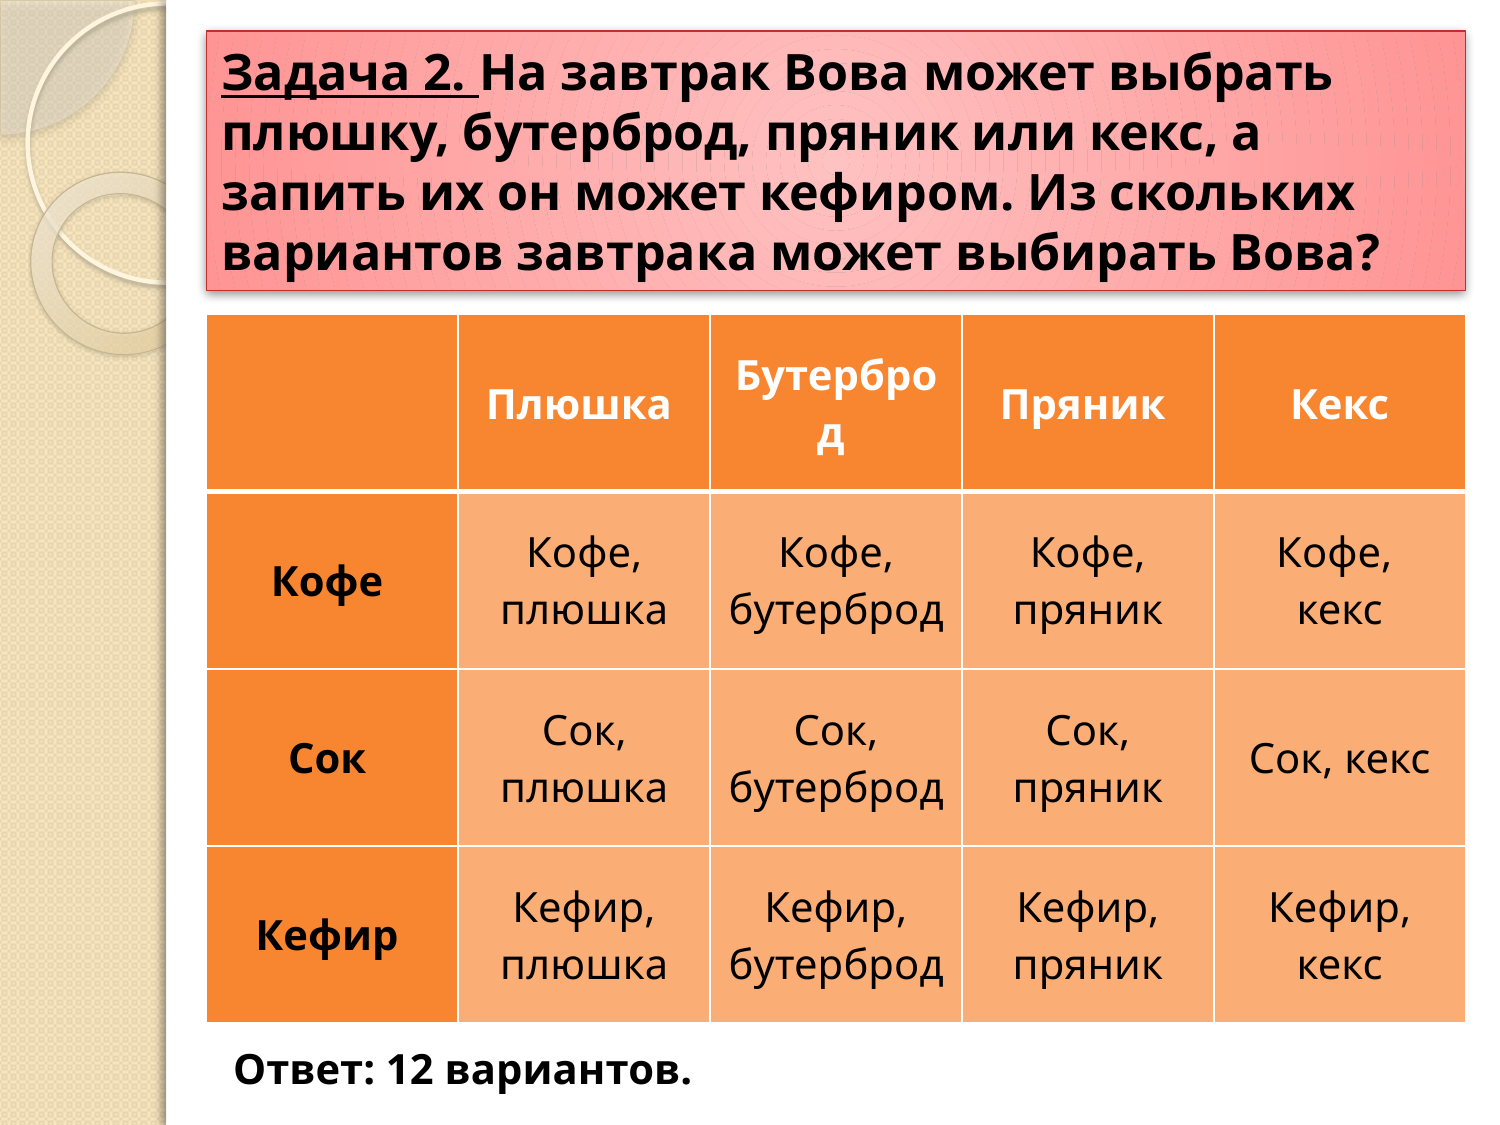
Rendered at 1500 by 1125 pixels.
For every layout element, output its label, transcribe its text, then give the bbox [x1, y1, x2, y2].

table_header [207, 315, 457, 489]
table_cell Кефир, кекс [1215, 847, 1465, 1022]
table_cell Сок, плюшка [459, 670, 709, 845]
table_cell Кефир [207, 847, 457, 1022]
table_cell Сок, кекс [1215, 670, 1465, 845]
table_cell Кефир, пряник [963, 847, 1213, 1022]
table_cell Кофе, кекс [1215, 494, 1465, 668]
table_cell Кофе [207, 494, 457, 668]
table_cell Сок [207, 670, 457, 845]
table_header Пряник [963, 315, 1213, 489]
table_header Кекс [1215, 315, 1465, 489]
table_cell Кофе, бутерброд [711, 494, 961, 668]
text_box Ответ: 12 вариантов. [218, 1035, 786, 1100]
table_cell Сок, бутерброд [711, 670, 961, 845]
table_cell Кефир, плюшка [459, 847, 709, 1022]
table_cell Сок, пряник [963, 670, 1213, 845]
table_cell Кофе, пряник [963, 494, 1213, 668]
table_header Плюшка [459, 315, 709, 489]
table_cell Кофе, плюшка [459, 494, 709, 668]
title Задача 2. На завтрак Вова может выбрать плюшку, бутерброд, пряник или кекс, а запить их он может кефиром. Из скольких вариантов завтрака может выбирать Вова? [206, 30, 1466, 291]
table_cell Кефир, бутерброд [711, 847, 961, 1022]
table_header Бутерброд [711, 315, 961, 489]
